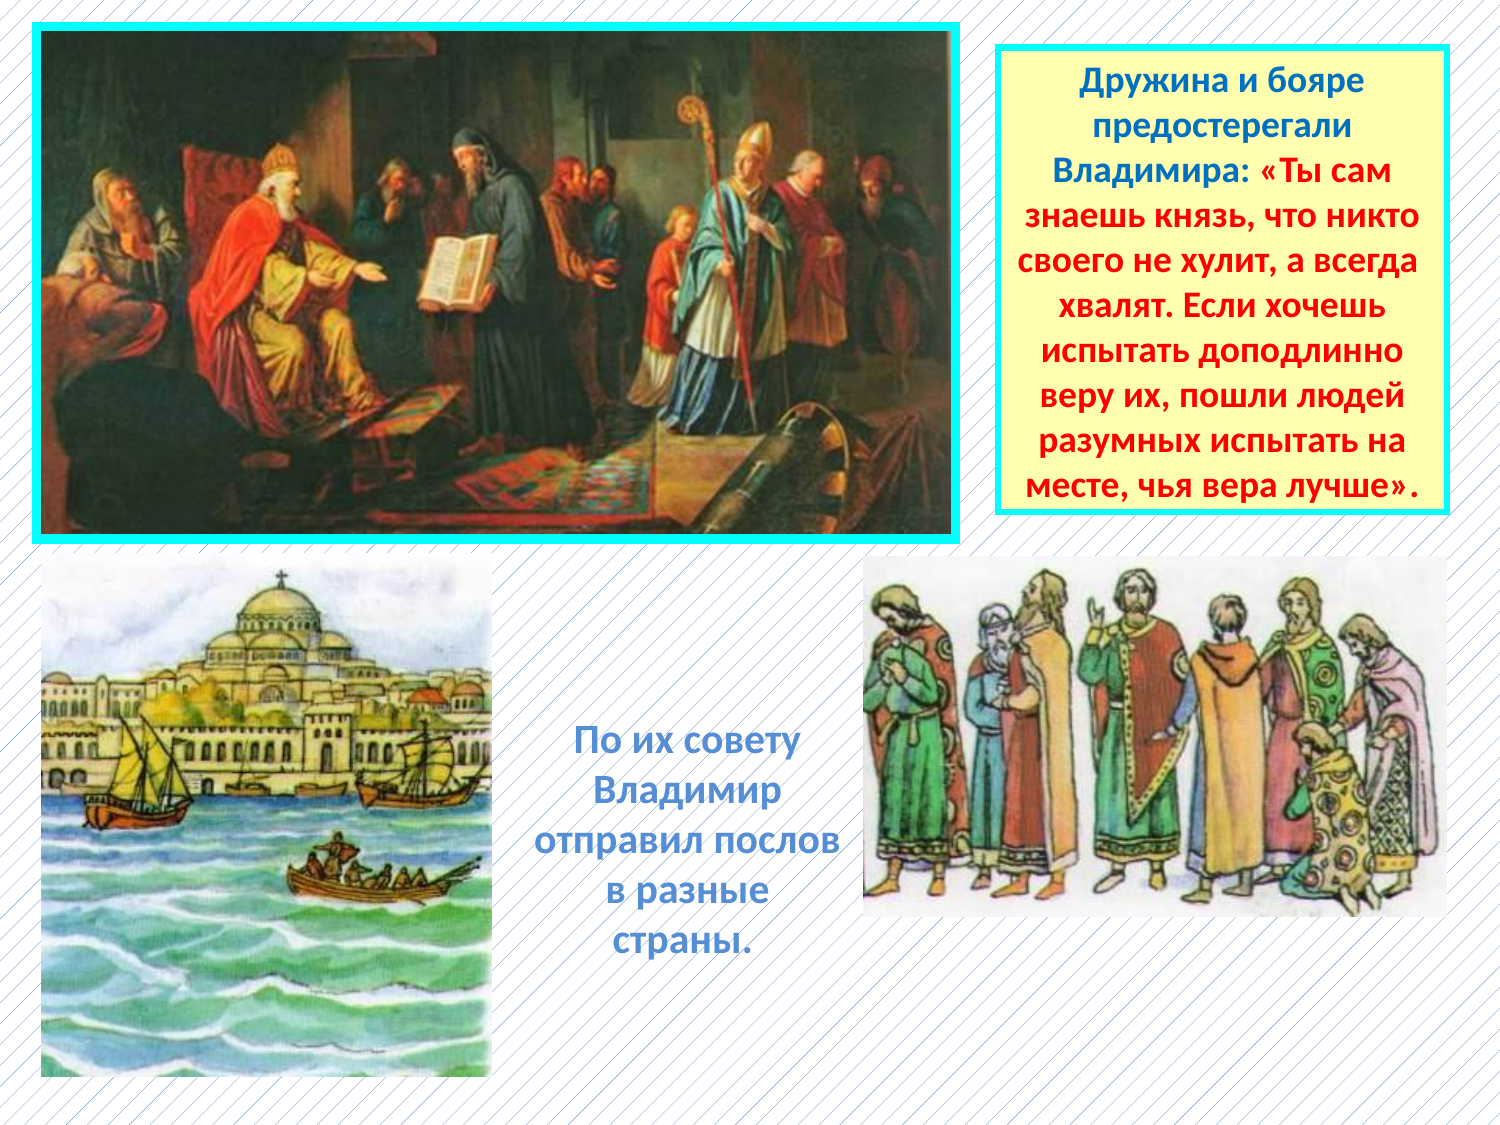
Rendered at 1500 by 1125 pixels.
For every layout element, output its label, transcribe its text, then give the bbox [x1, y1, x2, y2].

picture [40, 553, 492, 1078]
text_box По их совету Владимир отправил послов в разные страны. [516, 704, 859, 969]
text_box Дружина и бояре предостерегали Владимира: «Ты сам знаешь князь, что никто своего не хулит, а всегда хвалят. Если хочешь испытать доподлинно веру их, пошли людей разумных испытать на месте, чья вера лучше». [998, 47, 1447, 513]
picture [40, 30, 951, 535]
picture [862, 556, 1448, 917]
